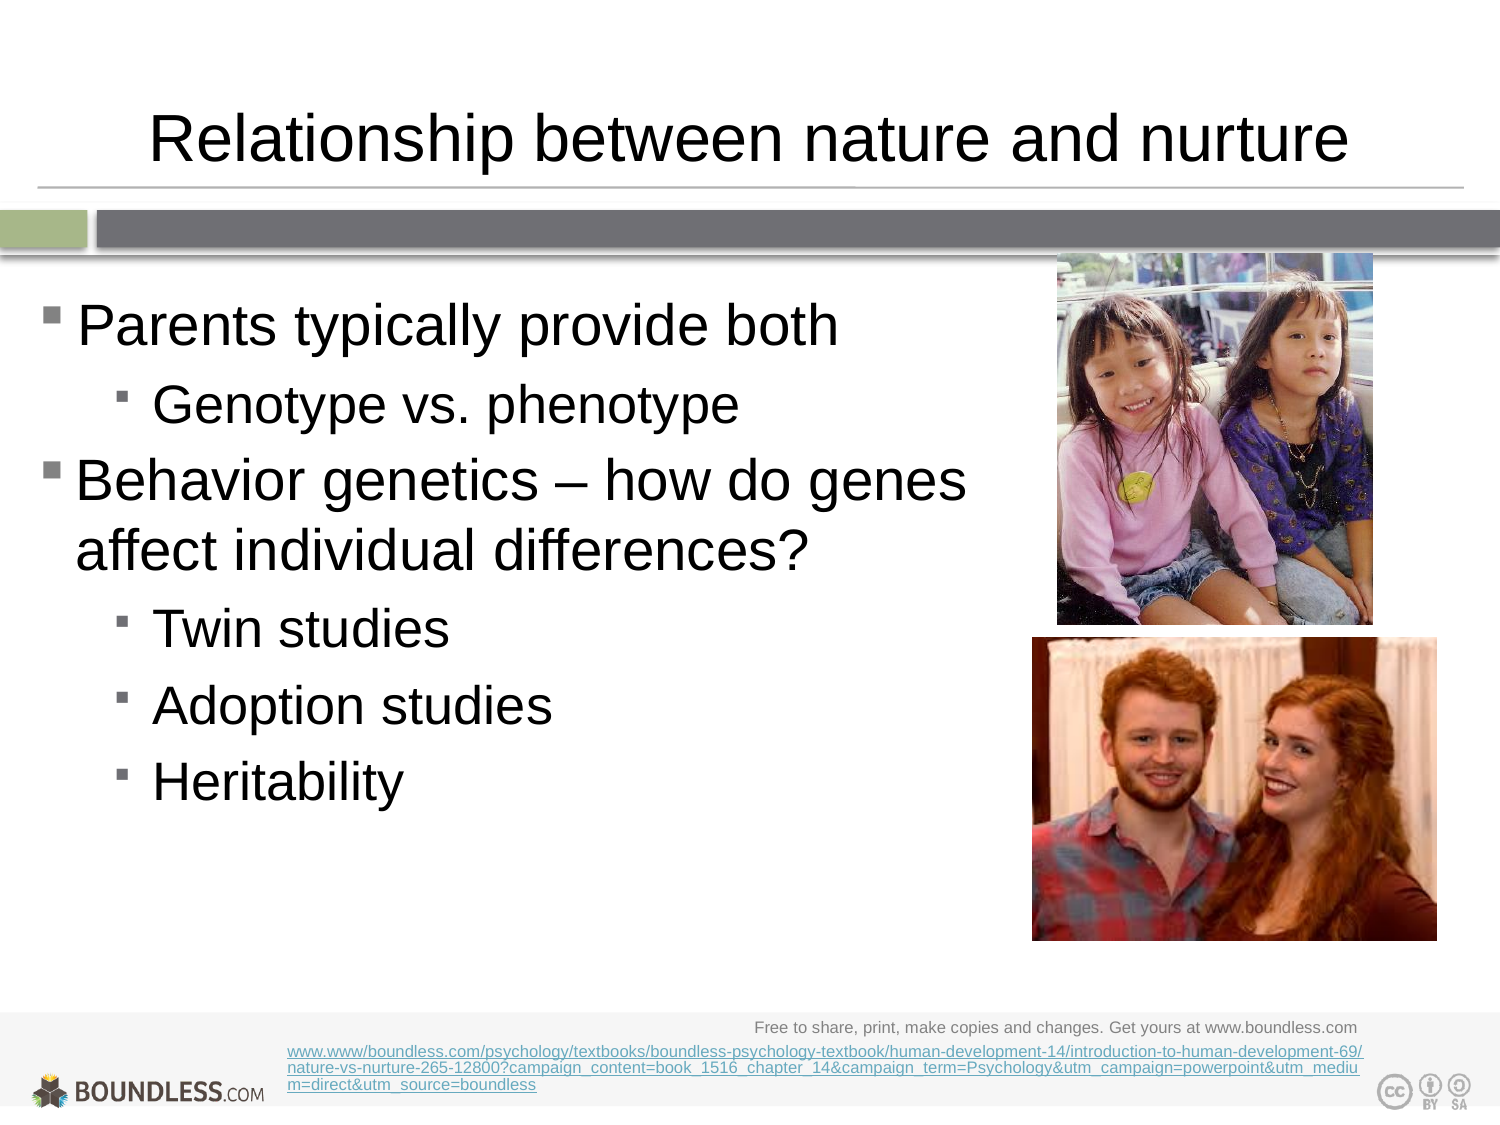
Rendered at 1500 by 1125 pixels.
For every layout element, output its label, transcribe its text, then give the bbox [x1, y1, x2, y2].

picture [1031, 637, 1438, 941]
picture [1057, 253, 1374, 626]
text_box [0, 1012, 1500, 1107]
text_box Free to share, print, make copies and changes. Get yours at www.boundless.com [650, 1016, 1359, 1040]
text_box www.www/boundless.com/psychology/textbooks/boundless-psychology-textbook/human-development-14/introduction-to-human-development-69/nature-vs-nurture-265-12800?campaign_content=book_1516_chapter_14&campaign_term=Psychology&utm_campaign=powerpoint&utm_medium=direct&utm_source=boundless [287, 1040, 1373, 1079]
picture [30, 1072, 265, 1109]
picture [1372, 1070, 1476, 1113]
title Relationship between nature and nurture [37, 62, 1463, 175]
list Parents typically provide both Genotype vs. phenotype Behavior genetics – how do genes affect individual differences? Twin studies Adoption studies Heritability [38, 259, 1014, 1012]
